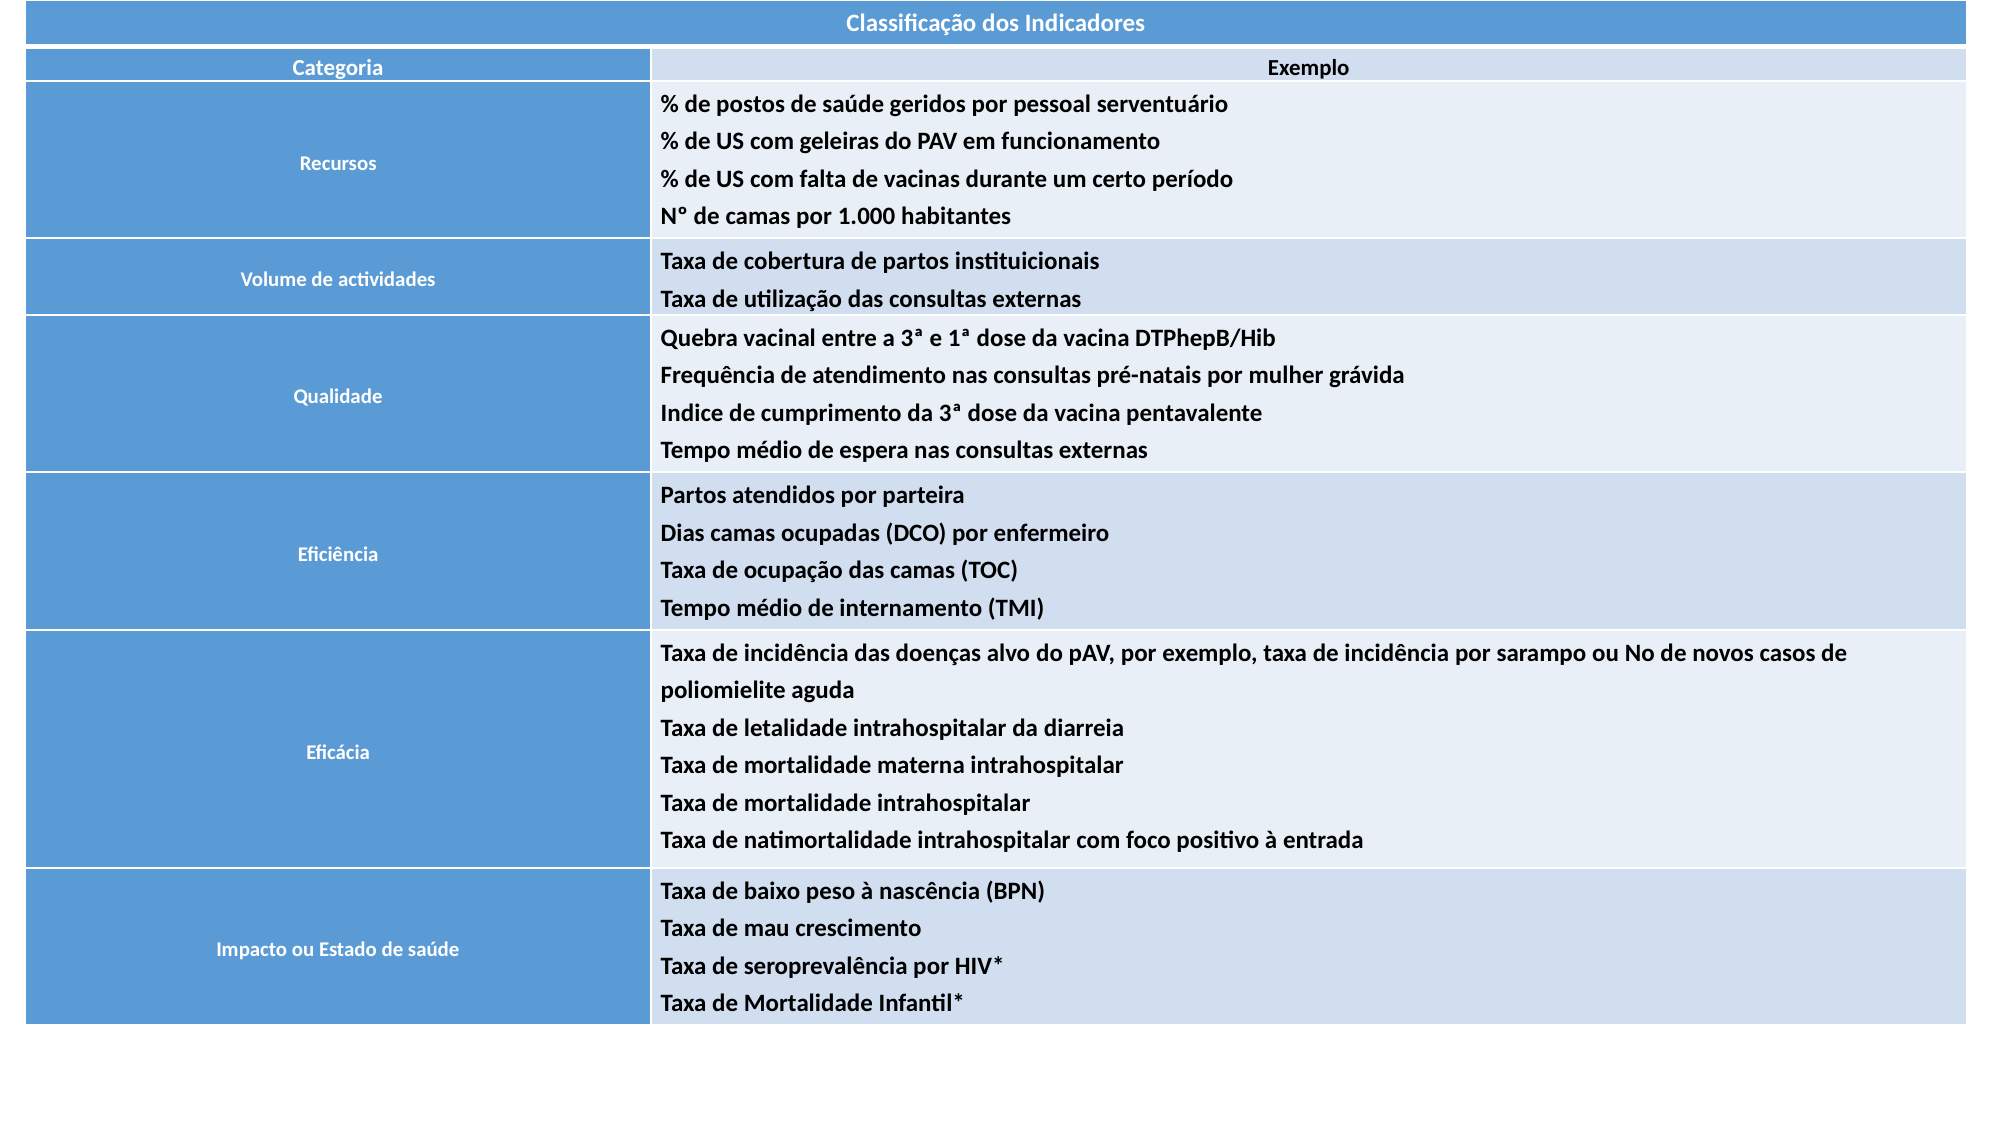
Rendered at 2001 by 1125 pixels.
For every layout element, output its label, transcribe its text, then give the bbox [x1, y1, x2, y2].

table_cell Taxa de cobertura de partos instituicionais Taxa de utilização das consultas externas [652, 239, 1966, 314]
table_cell Categoria [26, 49, 650, 80]
table_cell Exemplo [652, 49, 1966, 80]
table_cell Taxa de baixo peso à nascência (BPN) Taxa de mau crescimento Taxa de seroprevalência por HIV* Taxa de Mortalidade Infantil* [652, 869, 1966, 1024]
table_header Classificação dos Indicadores [26, 1, 1966, 44]
table_cell Partos atendidos por parteira Dias camas ocupadas (DCO) por enfermeiro Taxa de ocupação das camas (TOC) Tempo médio de internamento (TMI) [652, 473, 1966, 629]
table_cell % de postos de saúde geridos por pessoal serventuário % de US com geleiras do PAV em funcionamento % de US com falta de vacinas durante um certo período Nº de camas por 1.000 habitantes [652, 82, 1966, 237]
table_cell Quebra vacinal entre a 3ª e 1ª dose da vacina DTPhepB/Hib Frequência de atendimento nas consultas pré-natais por mulher grávida Indice de cumprimento da 3ª dose da vacina pentavalente Tempo médio de espera nas consultas externas [652, 316, 1966, 471]
table_cell Recursos [26, 82, 650, 237]
table_cell Eficácia [26, 631, 650, 867]
table_cell Impacto ou Estado de saúde [26, 869, 650, 1024]
table_cell Taxa de incidência das doenças alvo do pAV, por exemplo, taxa de incidência por sarampo ou No de novos casos de poliomielite aguda Taxa de letalidade intrahospitalar da diarreia Taxa de mortalidade materna intrahospitalar Taxa de mortalidade intrahospitalar Taxa de natimortalidade intrahospitalar com foco positivo à entrada [652, 631, 1966, 867]
table_cell Qualidade [26, 316, 650, 471]
table_cell Eficiência [26, 473, 650, 629]
table_cell Volume de actividades [26, 239, 650, 314]
